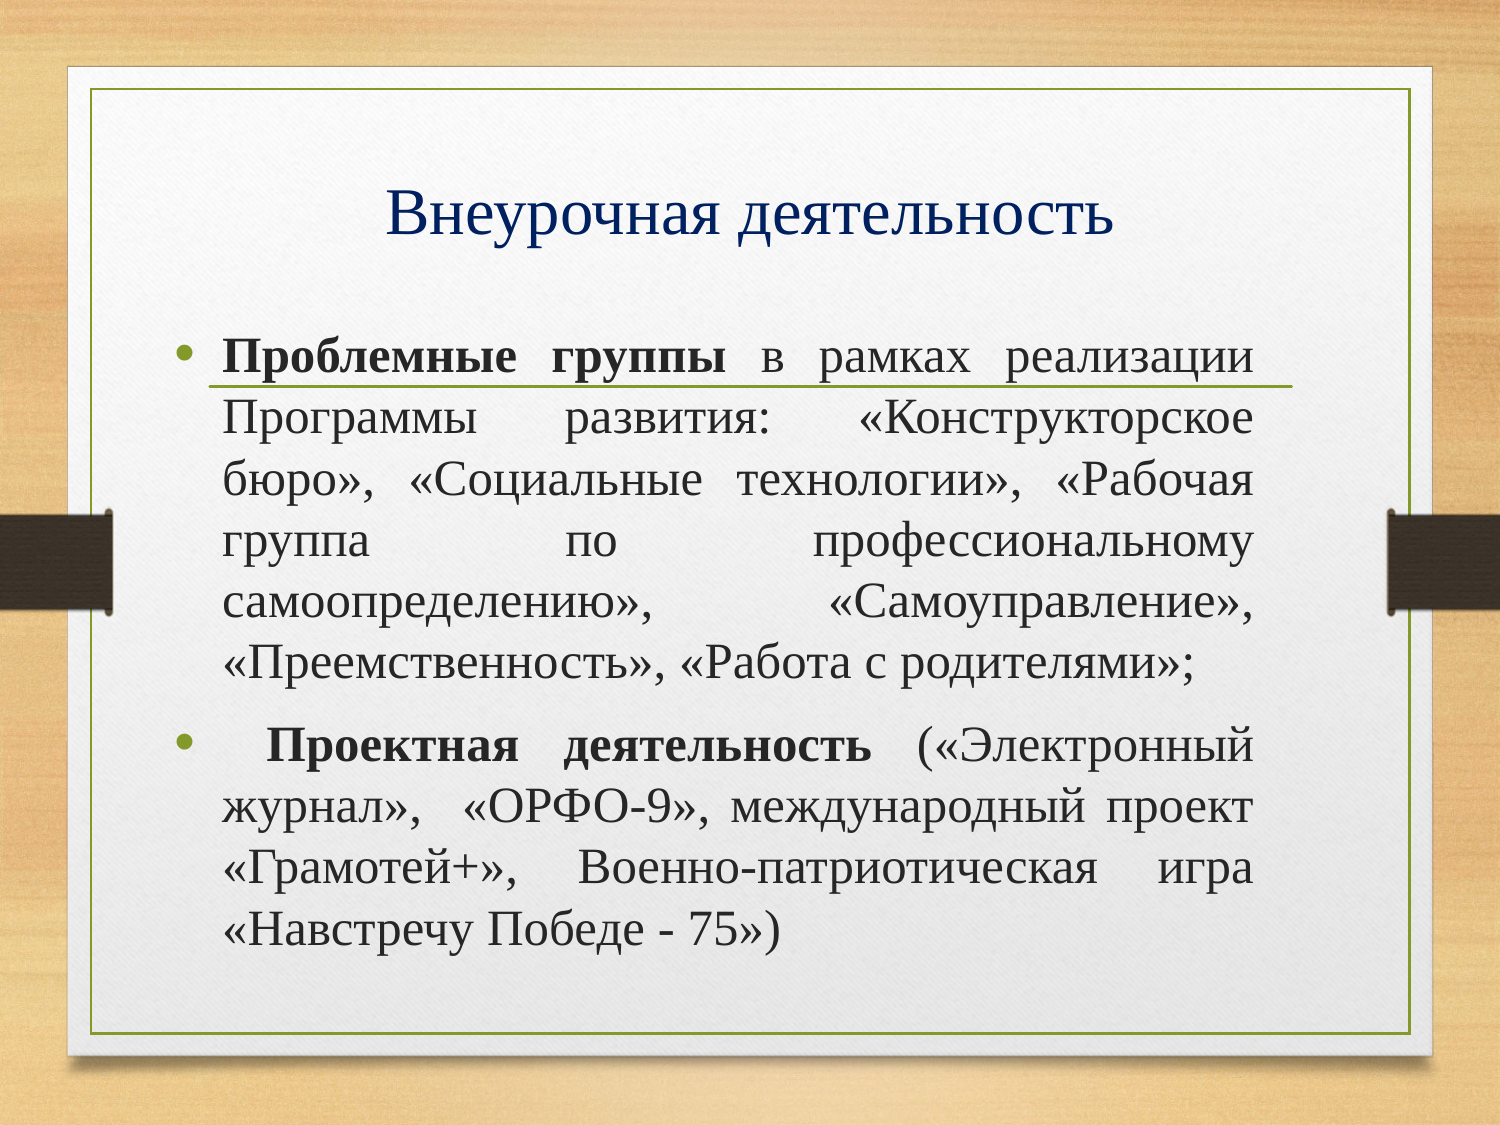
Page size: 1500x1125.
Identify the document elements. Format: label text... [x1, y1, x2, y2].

list Проблемные группы в рамках реализации Программы развития: «Конструкторское бюро», «Социальные технологии», «Рабочая группа по профессиональному самоопределению», «Самоуправление», «Преемственность», «Работа с родителями»; Проектная деятельность («Электронный журнал», «ОРФО-9», международный проект «Грамотей+», Военно-патриотическая игра «Навстречу Победе - 75») [159, 314, 1270, 974]
title Внеурочная деятельность [193, 101, 1309, 315]
picture [0, 0, 1500, 1125]
